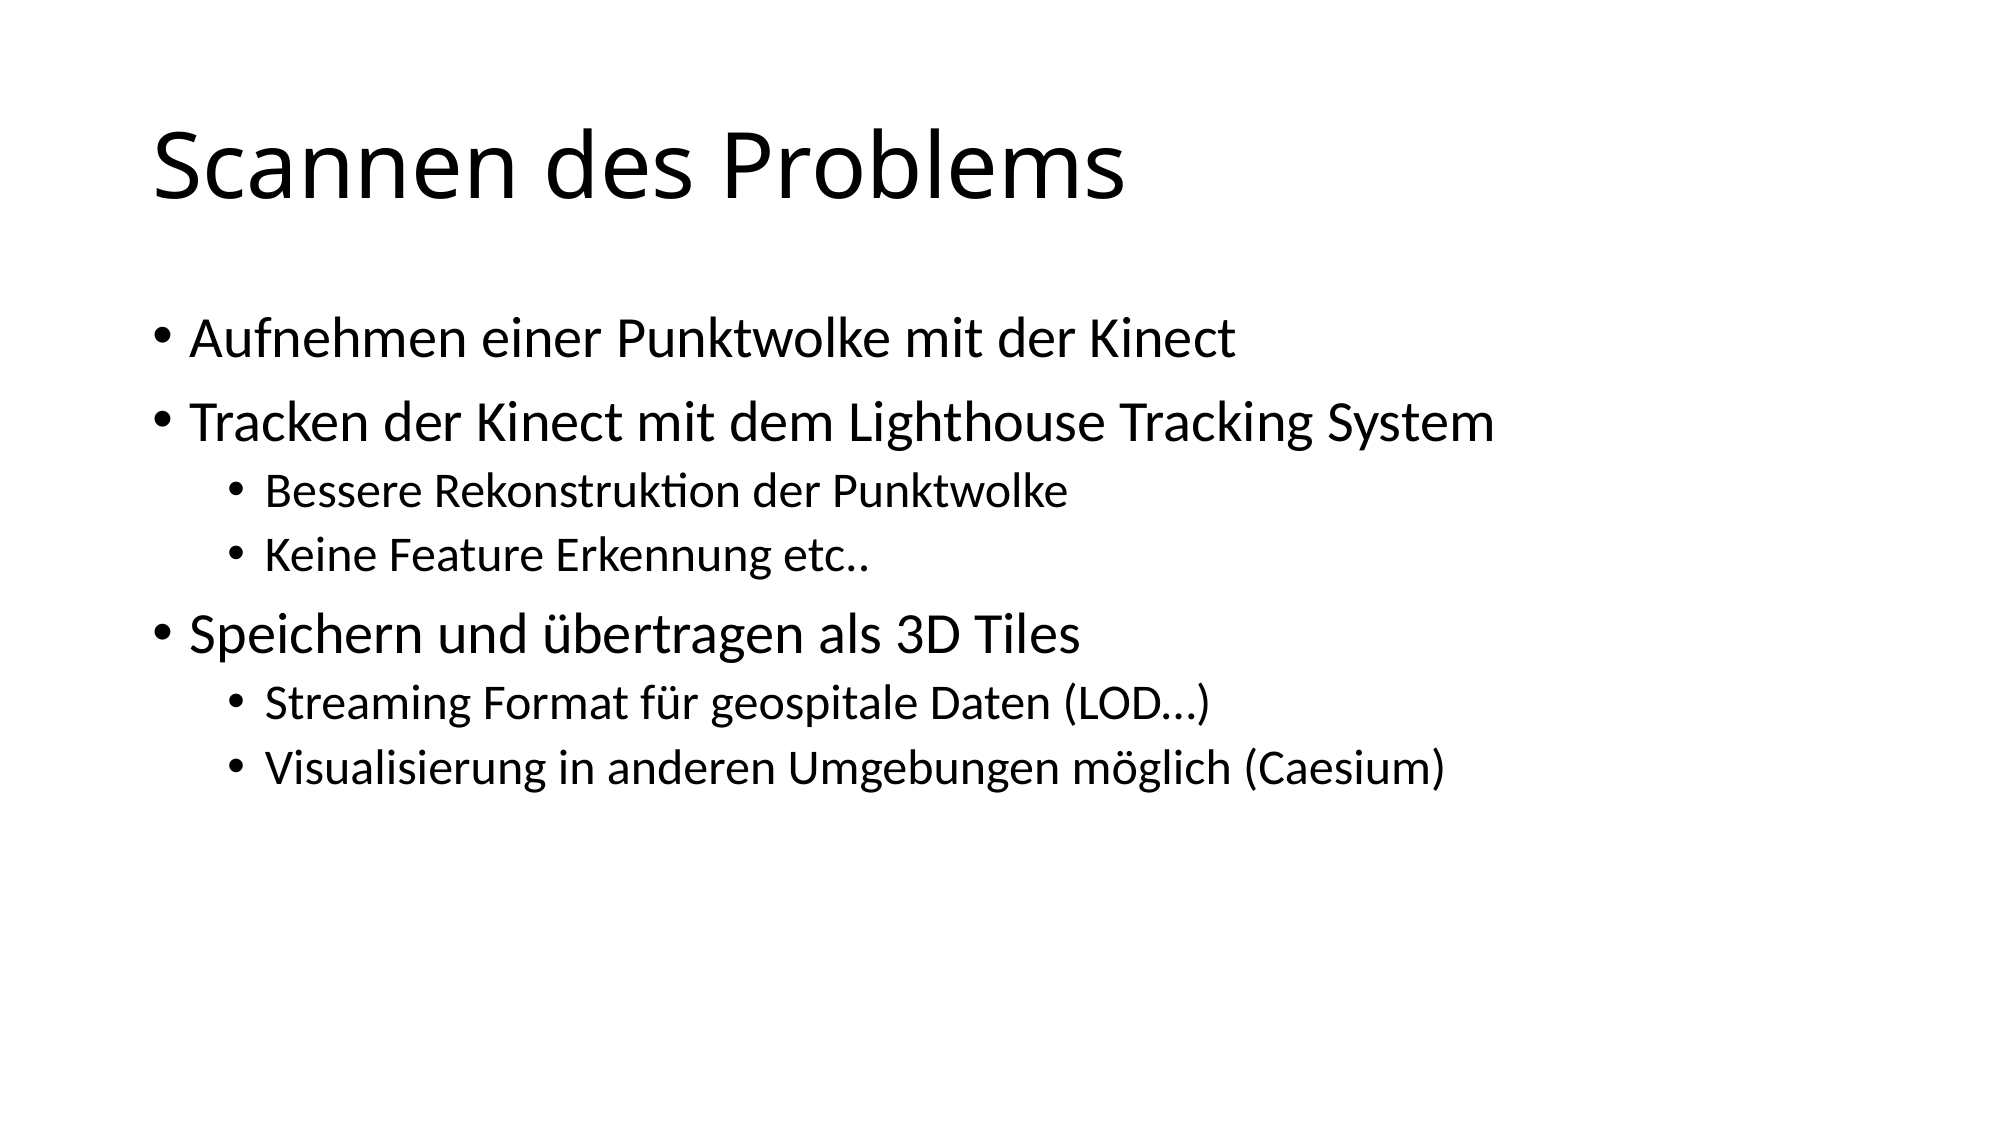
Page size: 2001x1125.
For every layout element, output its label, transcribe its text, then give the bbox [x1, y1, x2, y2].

list Aufnehmen einer Punktwolke mit der Kinect Tracken der Kinect mit dem Lighthouse Tracking System Bessere Rekonstruktion der Punktwolke Keine Feature Erkennung etc.. Speichern und übertragen als 3D Tiles Streaming Format für geospitale Daten (LOD…) Visualisierung in anderen Umgebungen möglich (Caesium) [137, 299, 1863, 1014]
title Scannen des Problems [137, 59, 1863, 278]
